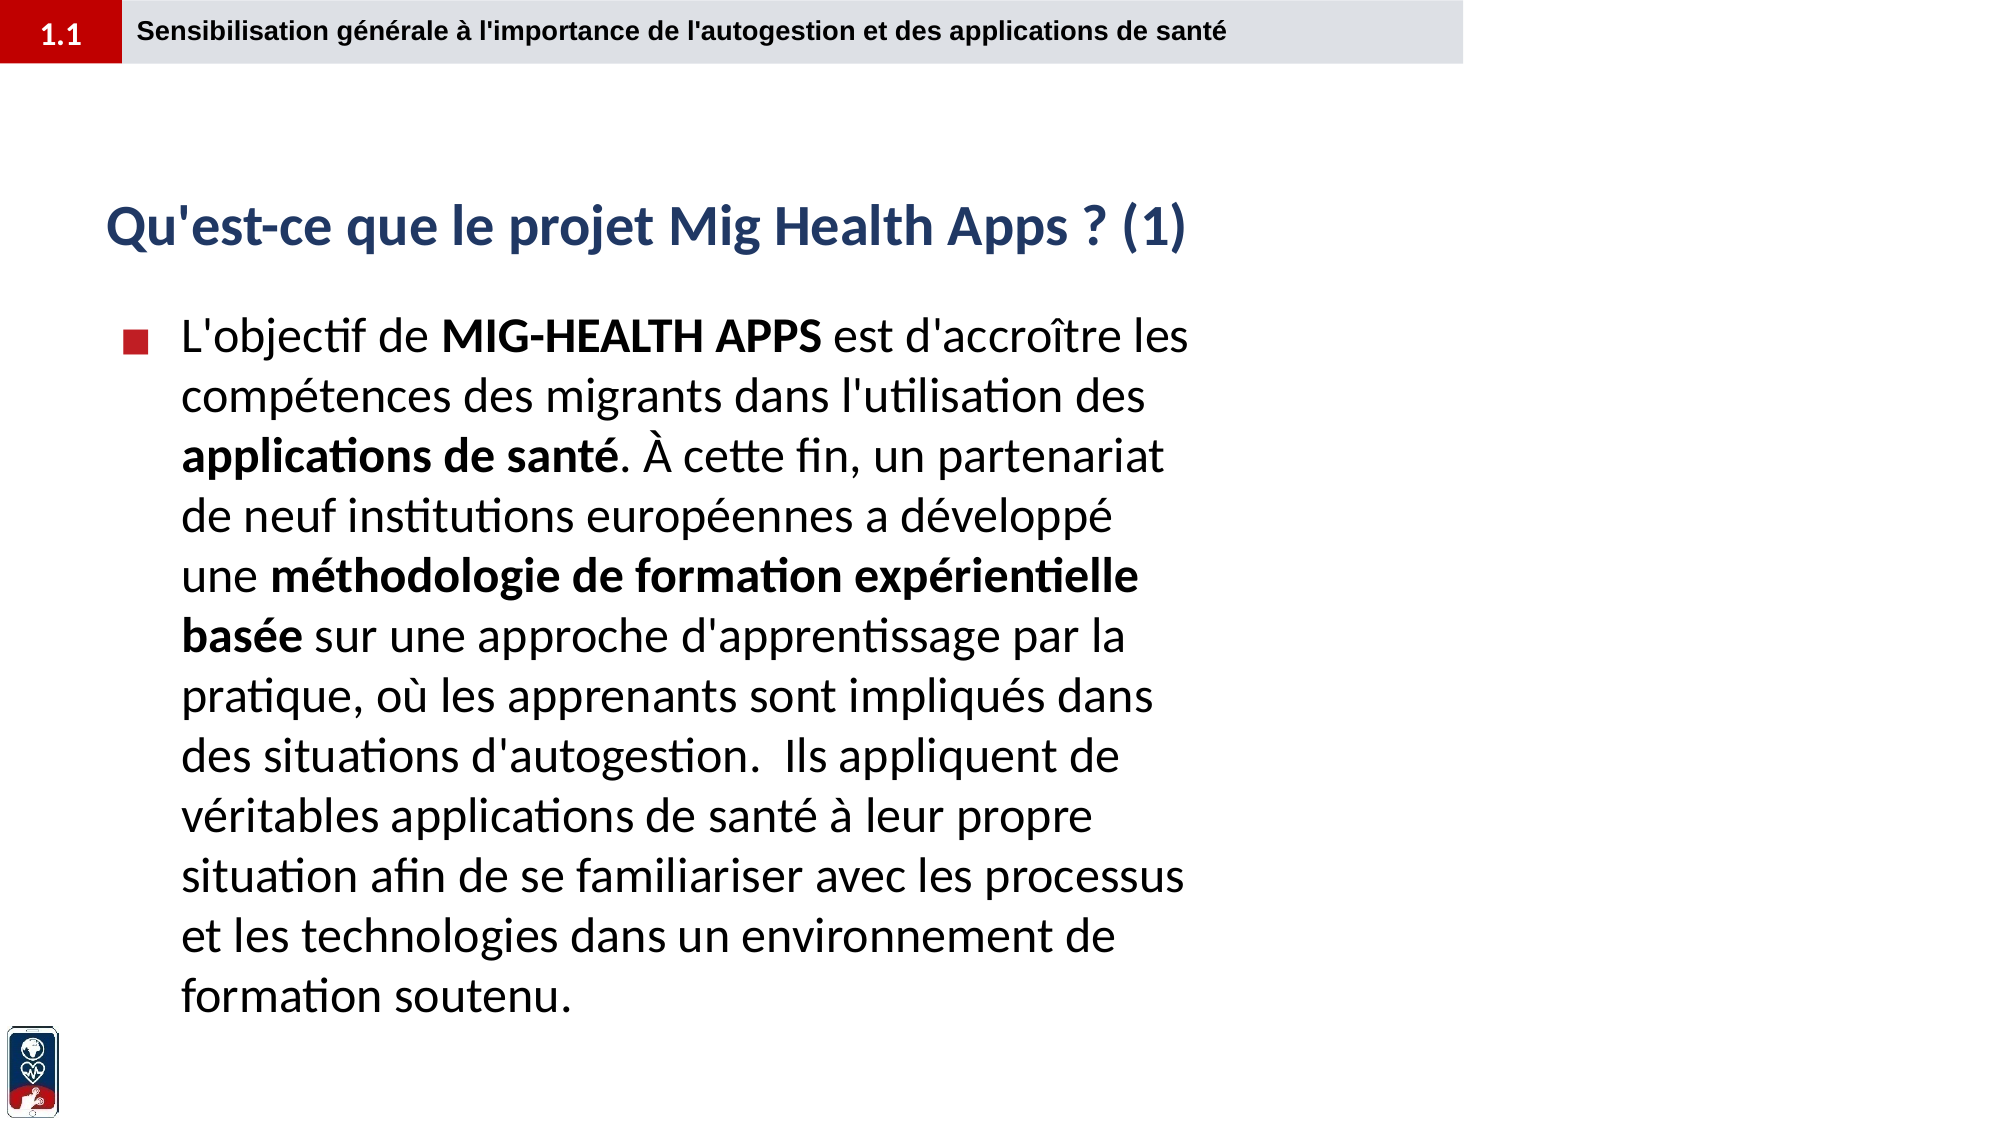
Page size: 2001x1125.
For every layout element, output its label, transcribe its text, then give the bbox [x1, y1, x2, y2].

picture [7, 1026, 59, 1118]
text_box Sensibilisation générale à l'importance de l'autogestion et des applications de santé [122, 0, 1464, 64]
list L'objectif de MIG-HEALTH APPS est d'accroître les compétences des migrants dans l'utilisation des applications de santé. À cette fin, un partenariat de neuf institutions européennes a développé une méthodologie de formation expérientielle basée sur une approche d'apprentissage par la pratique, où les apprenants sont impliqués dans des situations d'autogestion. Ils appliquent de véritables applications de santé à leur propre situation afin de se familiariser avec les processus et les technologies dans un environnement de formation soutenu. [91, 295, 1217, 1094]
text_box 1.1 [0, 0, 122, 64]
title Qu'est-ce que le projet Mig Health Apps ? (1) [91, 177, 1906, 277]
